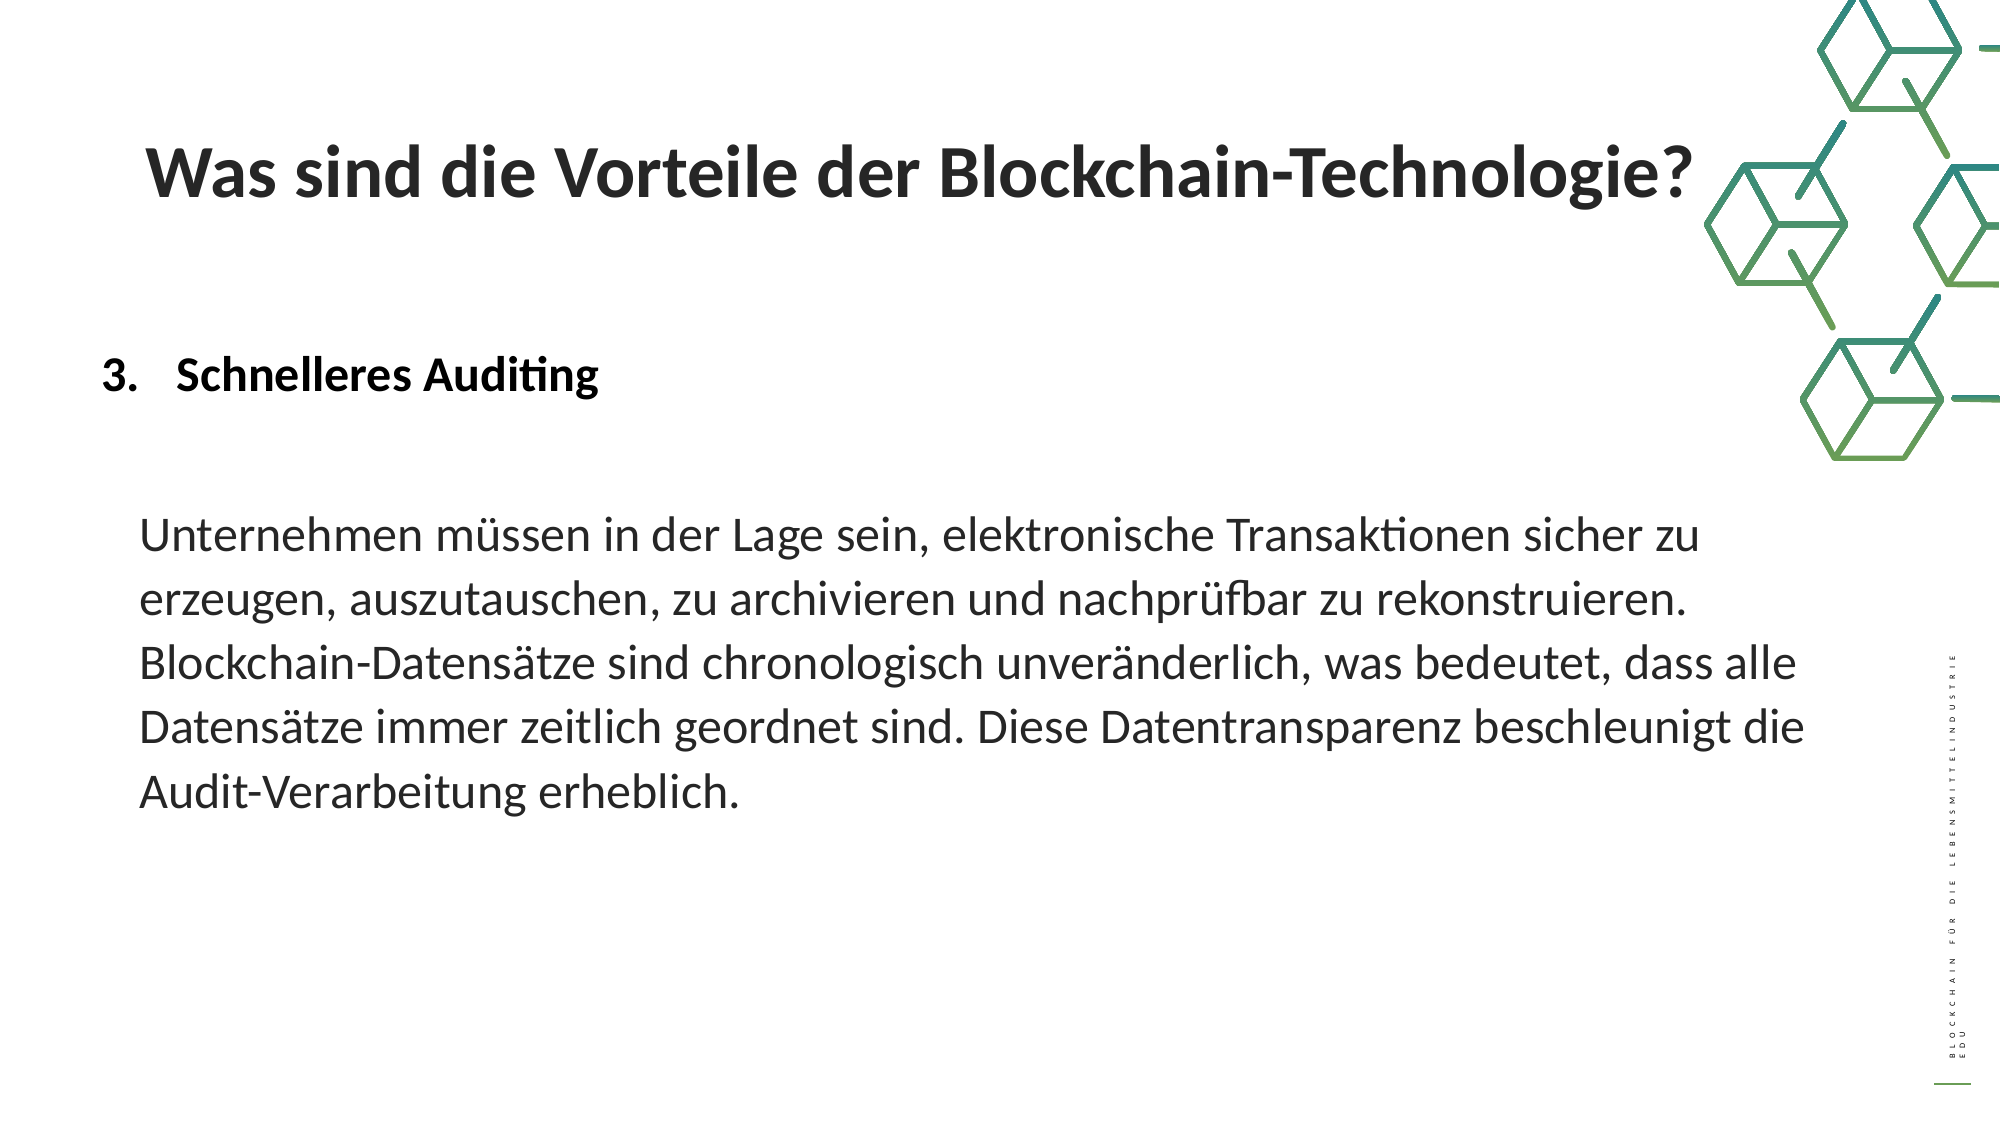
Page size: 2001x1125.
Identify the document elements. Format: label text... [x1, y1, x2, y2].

list Schnelleres Auditing Unternehmen müssen in der Lage sein, elektronische Transaktionen sicher zu erzeugen, auszutauschen, zu archivieren und nachprüfbar zu rekonstruieren. Blockchain-Datensätze sind chronologisch unveränderlich, was bedeutet, dass alle Datensätze immer zeitlich geordnet sind. Diese Datentransparenz beschleunigt die Audit-Verarbeitung erheblich. [86, 329, 1825, 1100]
list Was sind die Vorteile der Blockchain-Technologie? [130, 124, 1704, 337]
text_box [1704, 0, 2000, 461]
